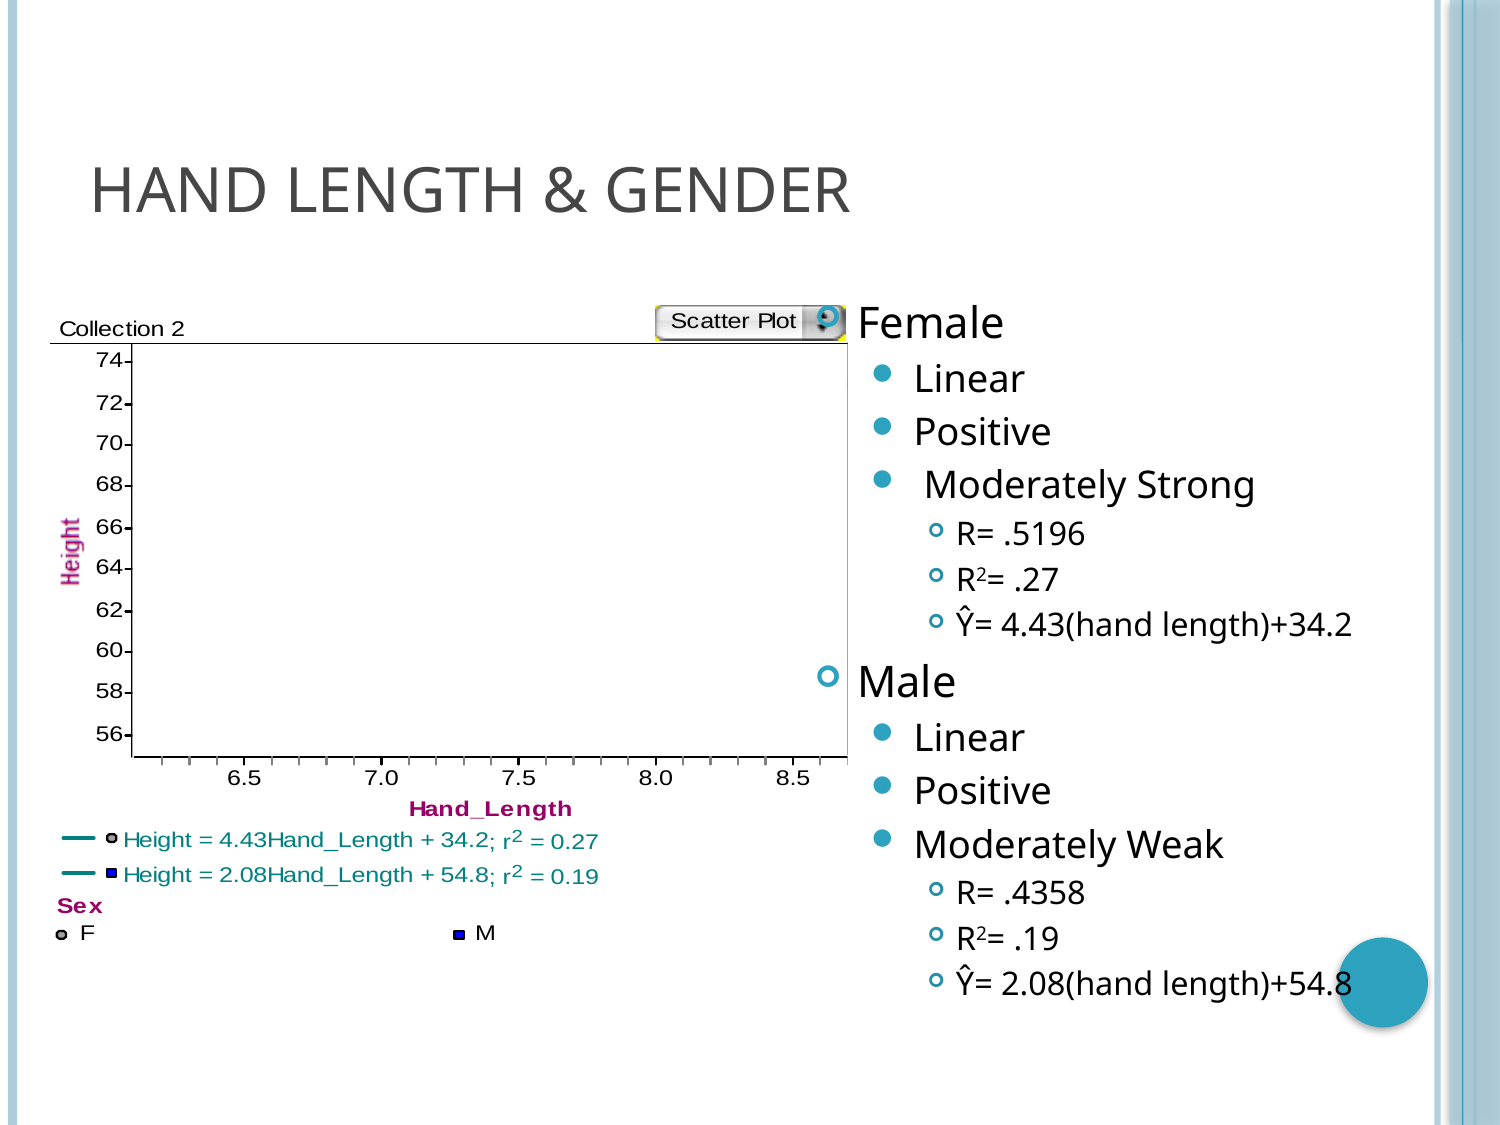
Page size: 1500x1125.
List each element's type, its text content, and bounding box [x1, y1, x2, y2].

text_box Female Linear Positive Moderately Strong R= .5196 R2= .27 Ŷ= 4.43(hand length)+34.2 Male Linear Positive Moderately Weak R= .4358 R2= .19 Ŷ= 2.08(hand length)+54.8 [799, 287, 1413, 1012]
picture [49, 299, 851, 949]
title Hand Length & Gender [75, 45, 1300, 233]
